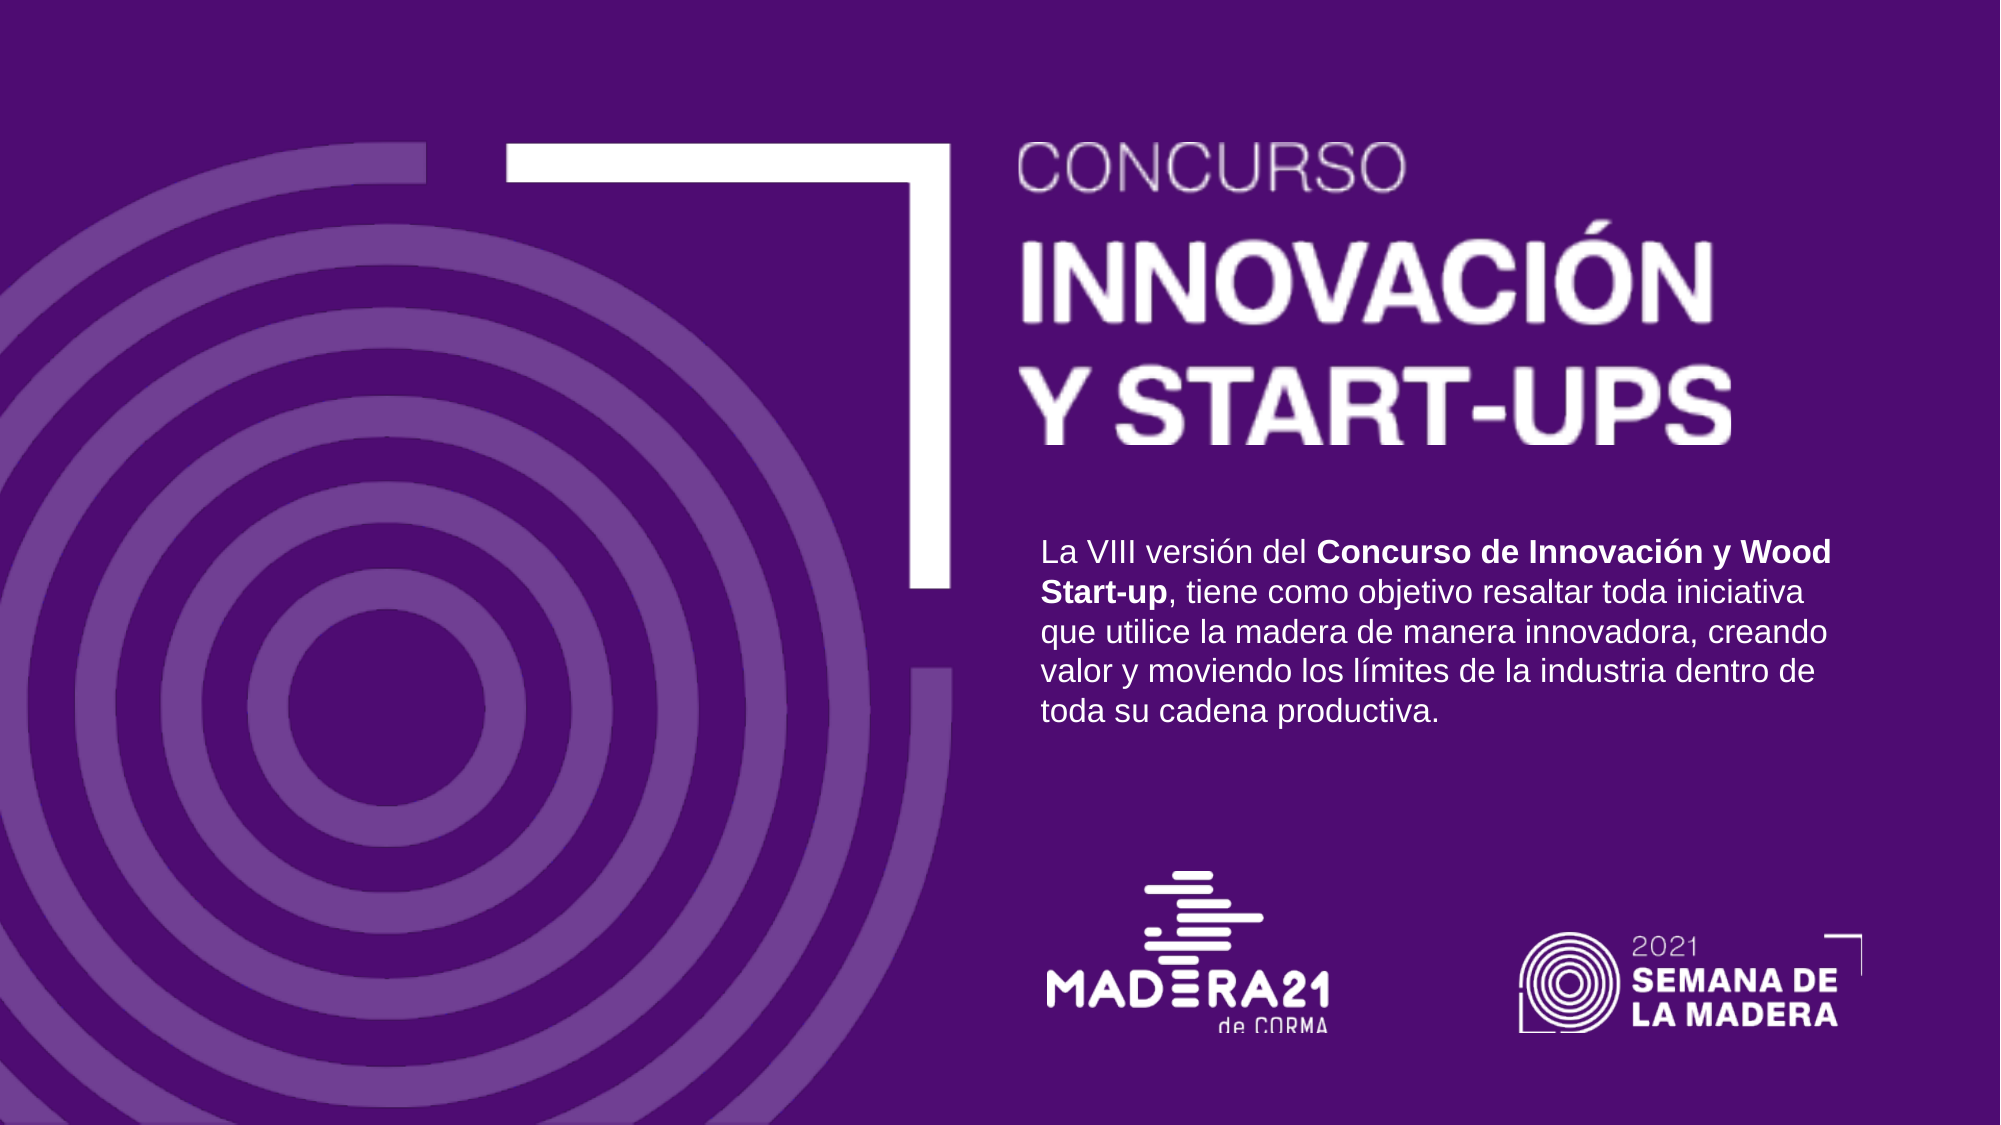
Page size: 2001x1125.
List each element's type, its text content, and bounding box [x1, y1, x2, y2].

picture [1018, 142, 1731, 445]
picture [0, 126, 973, 1125]
text_box La VIII versión del Concurso de Innovación y Wood Start-up, tiene como objetivo resaltar toda iniciativa que utilice la madera de manera innovadora, creando valor y moviendo los límites de la industria dentro de toda su cadena productiva. [1025, 522, 1851, 737]
picture [1047, 871, 1863, 1033]
